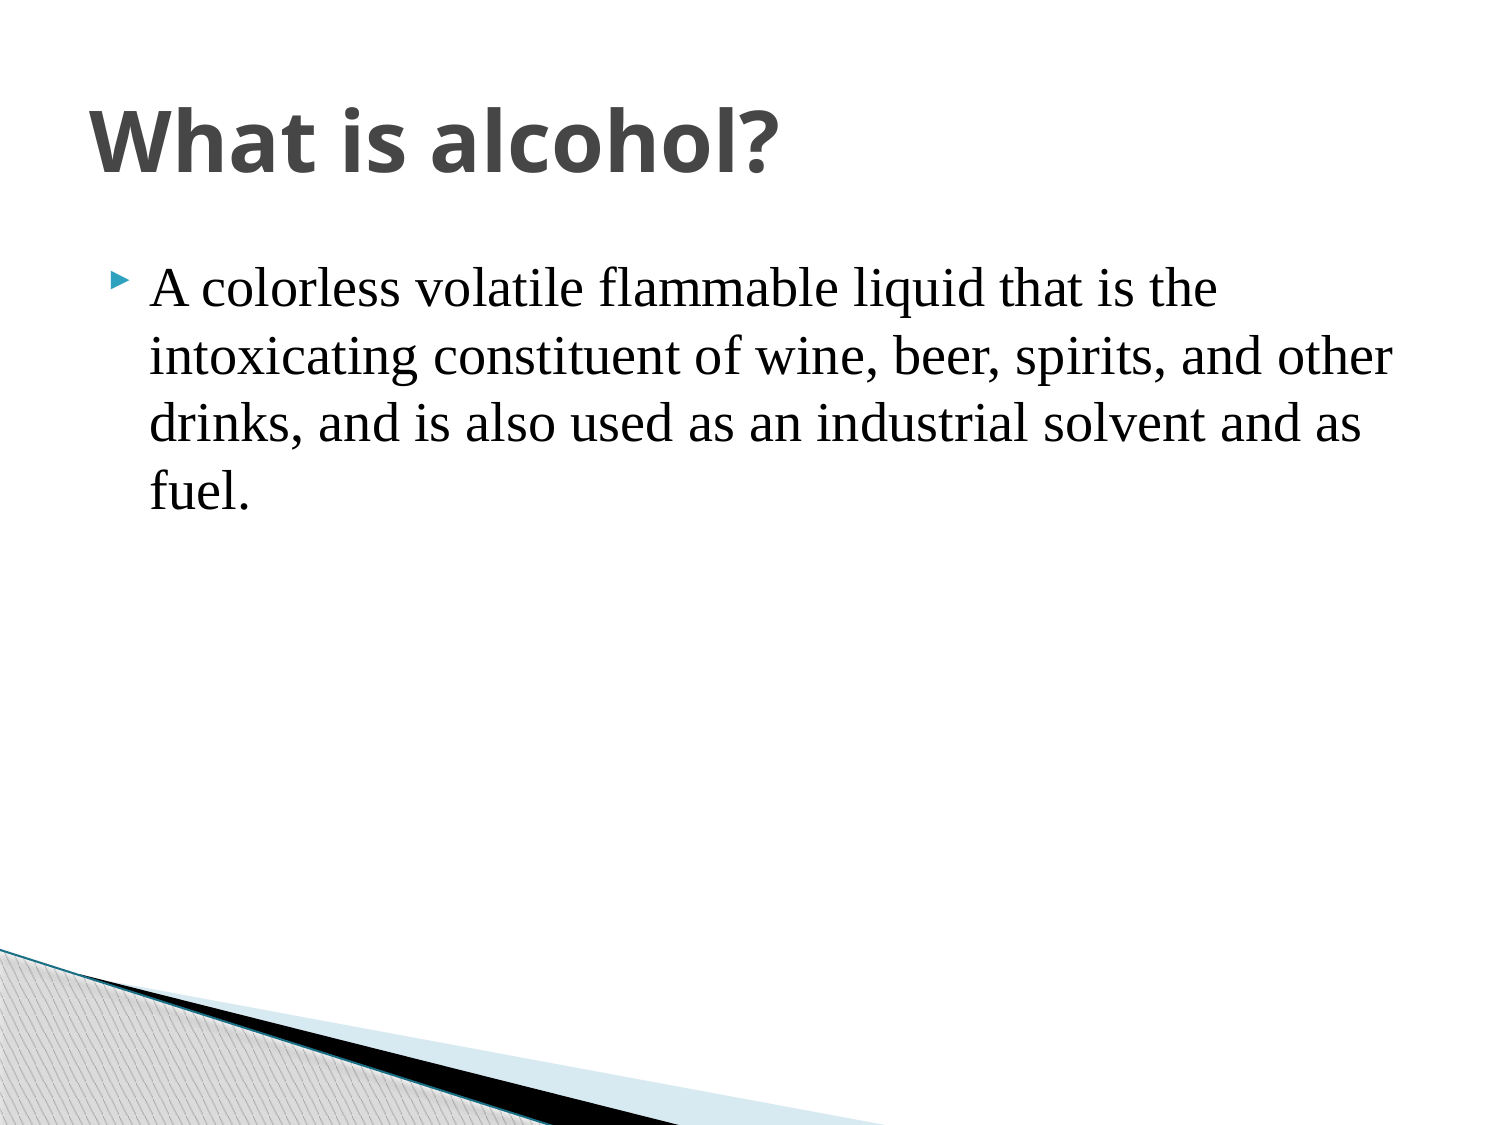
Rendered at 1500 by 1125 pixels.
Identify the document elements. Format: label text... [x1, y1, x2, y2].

list A colorless volatile flammable liquid that is the intoxicating constituent of wine, beer, spirits, and other drinks, and is also used as an industrial solvent and as fuel. [75, 243, 1425, 986]
title What is alcohol? [75, 45, 1425, 233]
